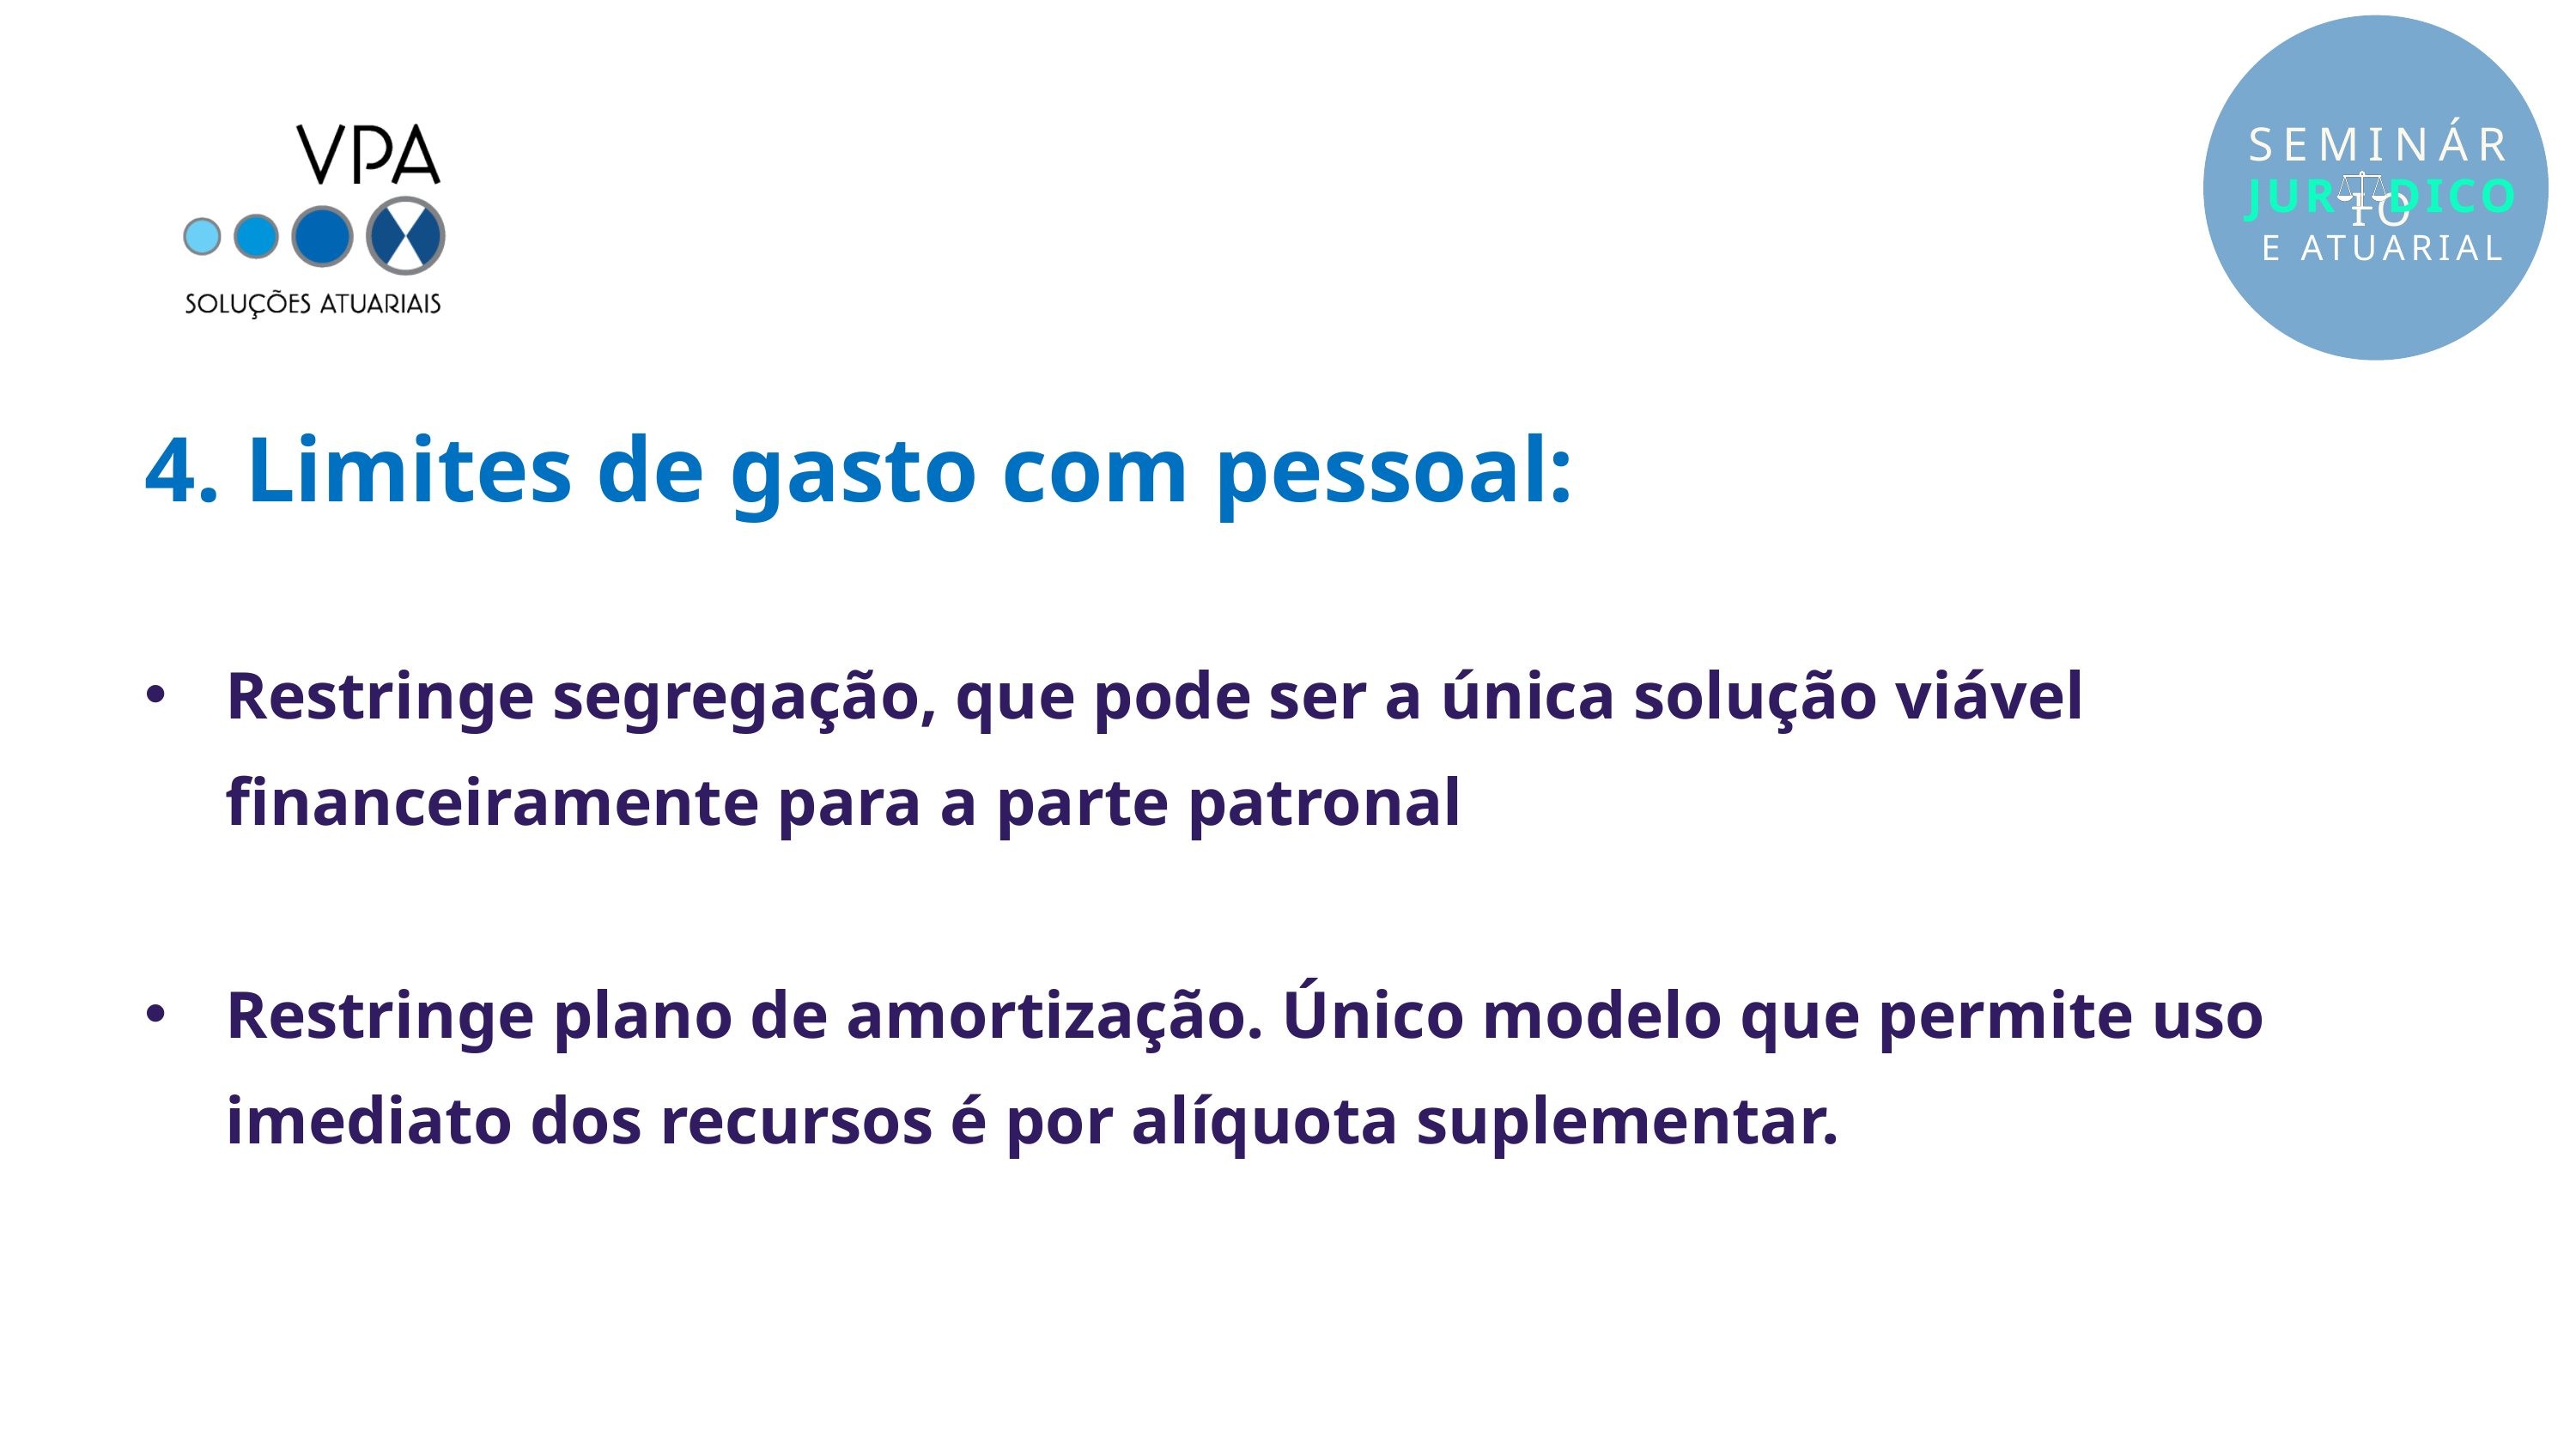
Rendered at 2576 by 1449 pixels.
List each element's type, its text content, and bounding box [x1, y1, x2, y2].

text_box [2202, 15, 2549, 361]
picture [182, 123, 448, 320]
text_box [2245, 111, 2519, 265]
text_box 4. Limites de gasto com pessoal: Restringe segregação, que pode ser a única solução viável financeiramente para a parte patronal Restringe plano de amortização. Único modelo que permite uso imediato dos recursos é por alíquota suplementar. [144, 413, 2469, 1157]
